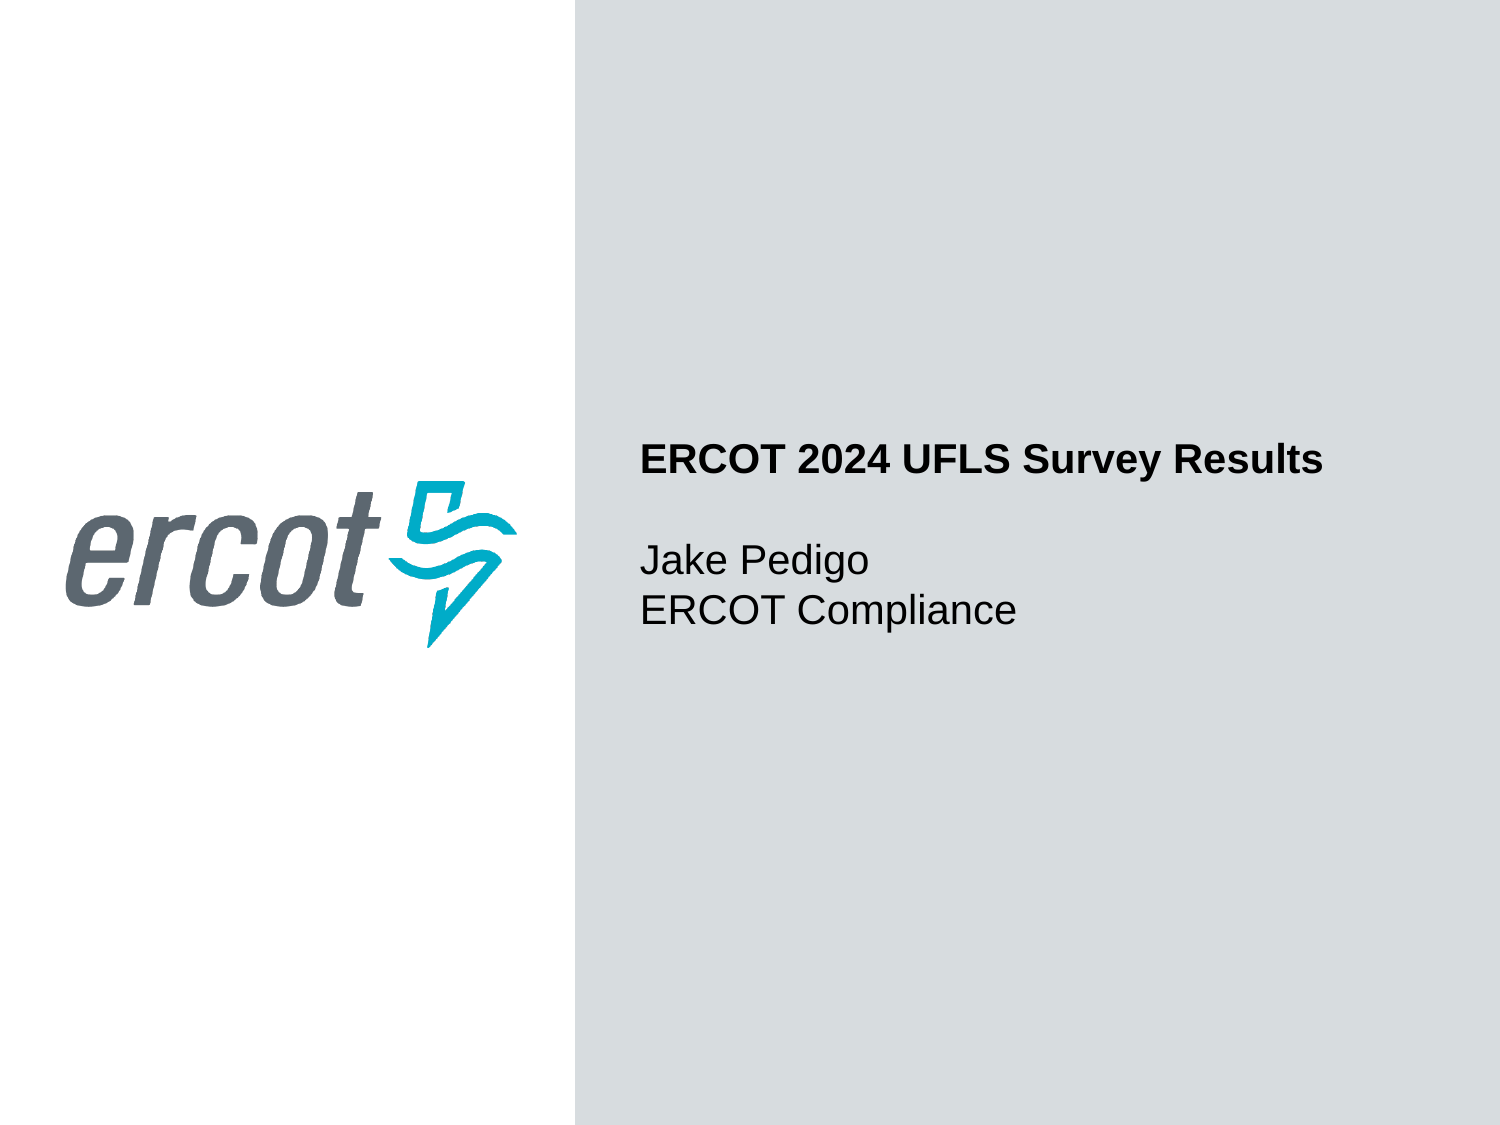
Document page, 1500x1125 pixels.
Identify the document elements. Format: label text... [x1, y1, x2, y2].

picture [56, 471, 525, 654]
text_box ERCOT 2024 UFLS Survey Results Jake Pedigo ERCOT Compliance [624, 424, 1500, 640]
